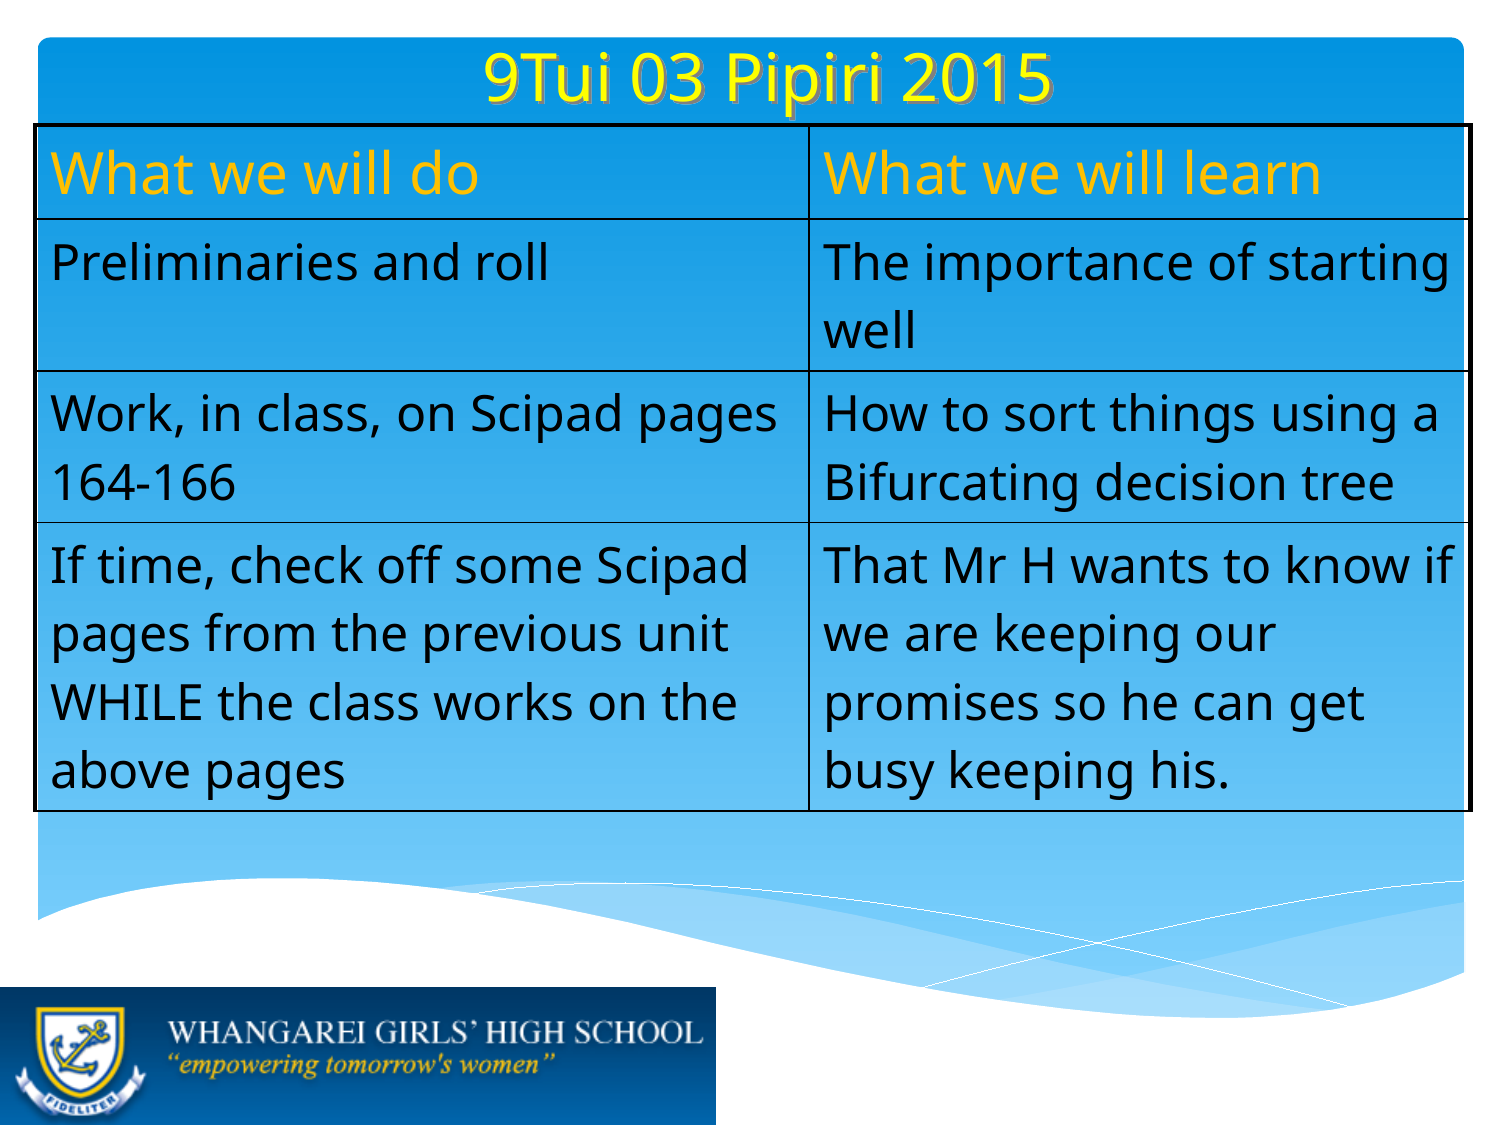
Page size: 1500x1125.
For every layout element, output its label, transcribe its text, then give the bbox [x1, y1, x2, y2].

table_cell Work, in class, on Scipad pages 164-166 [37, 372, 808, 522]
text_box 9Tui 03 Pipiri 2015 [162, 24, 1375, 123]
table_cell If time, check off some Scipad pages from the previous unit WHILE the class works on the above pages [37, 523, 808, 810]
table_cell That Mr H wants to know if we are keeping our promises so he can get busy keeping his. [810, 523, 1468, 810]
picture [0, 987, 716, 1125]
table_cell How to sort things using a Bifurcating decision tree [810, 372, 1468, 522]
table_cell Preliminaries and roll [37, 220, 808, 370]
table_cell The importance of starting well [810, 220, 1468, 370]
table_header What we will do [37, 127, 808, 218]
table_header What we will learn [810, 127, 1468, 218]
